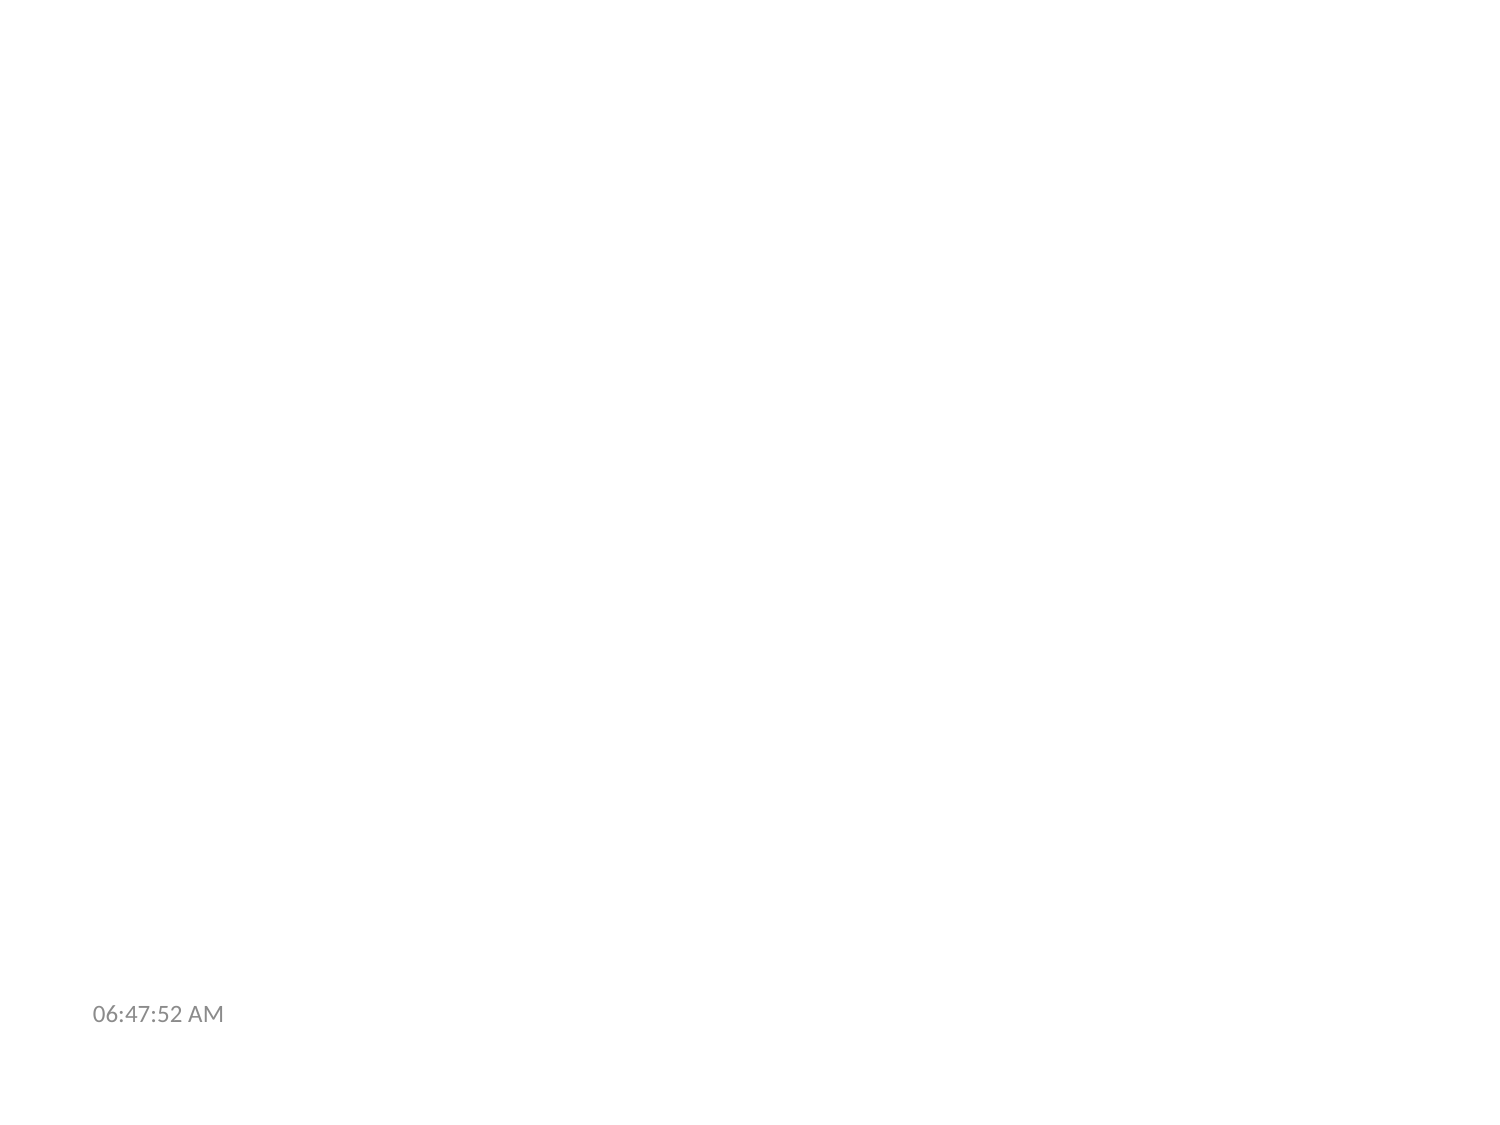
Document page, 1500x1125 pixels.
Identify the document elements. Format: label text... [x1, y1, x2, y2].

text_box 3:35:09 PM [77, 982, 428, 1043]
